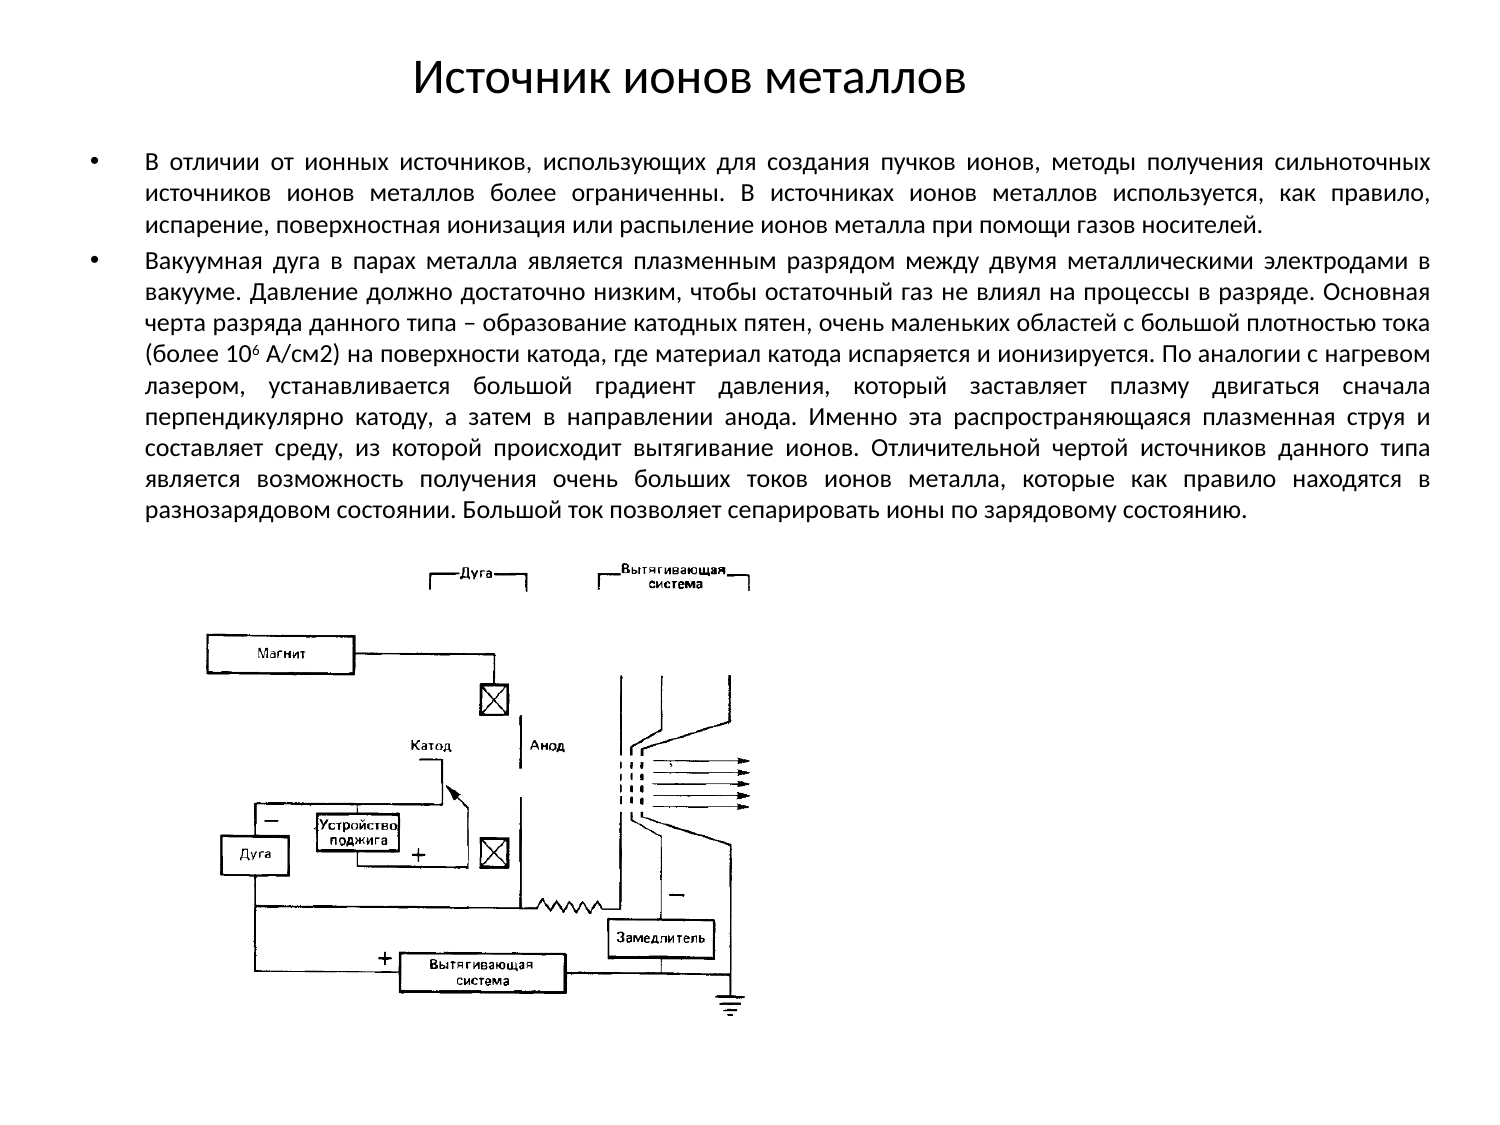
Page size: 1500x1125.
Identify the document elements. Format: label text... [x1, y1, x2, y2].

picture [182, 550, 777, 1022]
title Источник ионов металлов [75, 45, 1306, 102]
list В отличии от ионных источников, использующих для создания пучков ионов, методы получения сильноточных источников ионов металлов более ограниченны. В источниках ионов металлов используется, как правило, испарение, поверхностная ионизация или распыление ионов металла при помощи газов носителей. Вакуумная дуга в парах металла является плазменным разрядом между двумя металлическими электродами в вакууме. Давление должно достаточно низким, чтобы остаточный газ не влиял на процессы в разряде. Основная черта разряда данного типа – образование катодных пятен, очень маленьких областей с большой плотностью тока (более 106 А/см2) на поверхности катода, где материал катода испаряется и ионизируется. По аналогии с нагревом лазером, устанавливается большой градиент давления, который заставляет плазму двигаться сначала перпендикулярно катоду, а затем в направлении анода. Именно эта распространяющаяся плазменная струя и составляет среду, из которой происходит вытягивание ионов. Отличительной чертой источников данного типа является возможность получения очень больших токов ионов металла, которые как правило находятся в разнозарядовом состоянии. Большой ток позволяет сепарировать ионы по зарядовому состоянию. [75, 137, 1447, 551]
